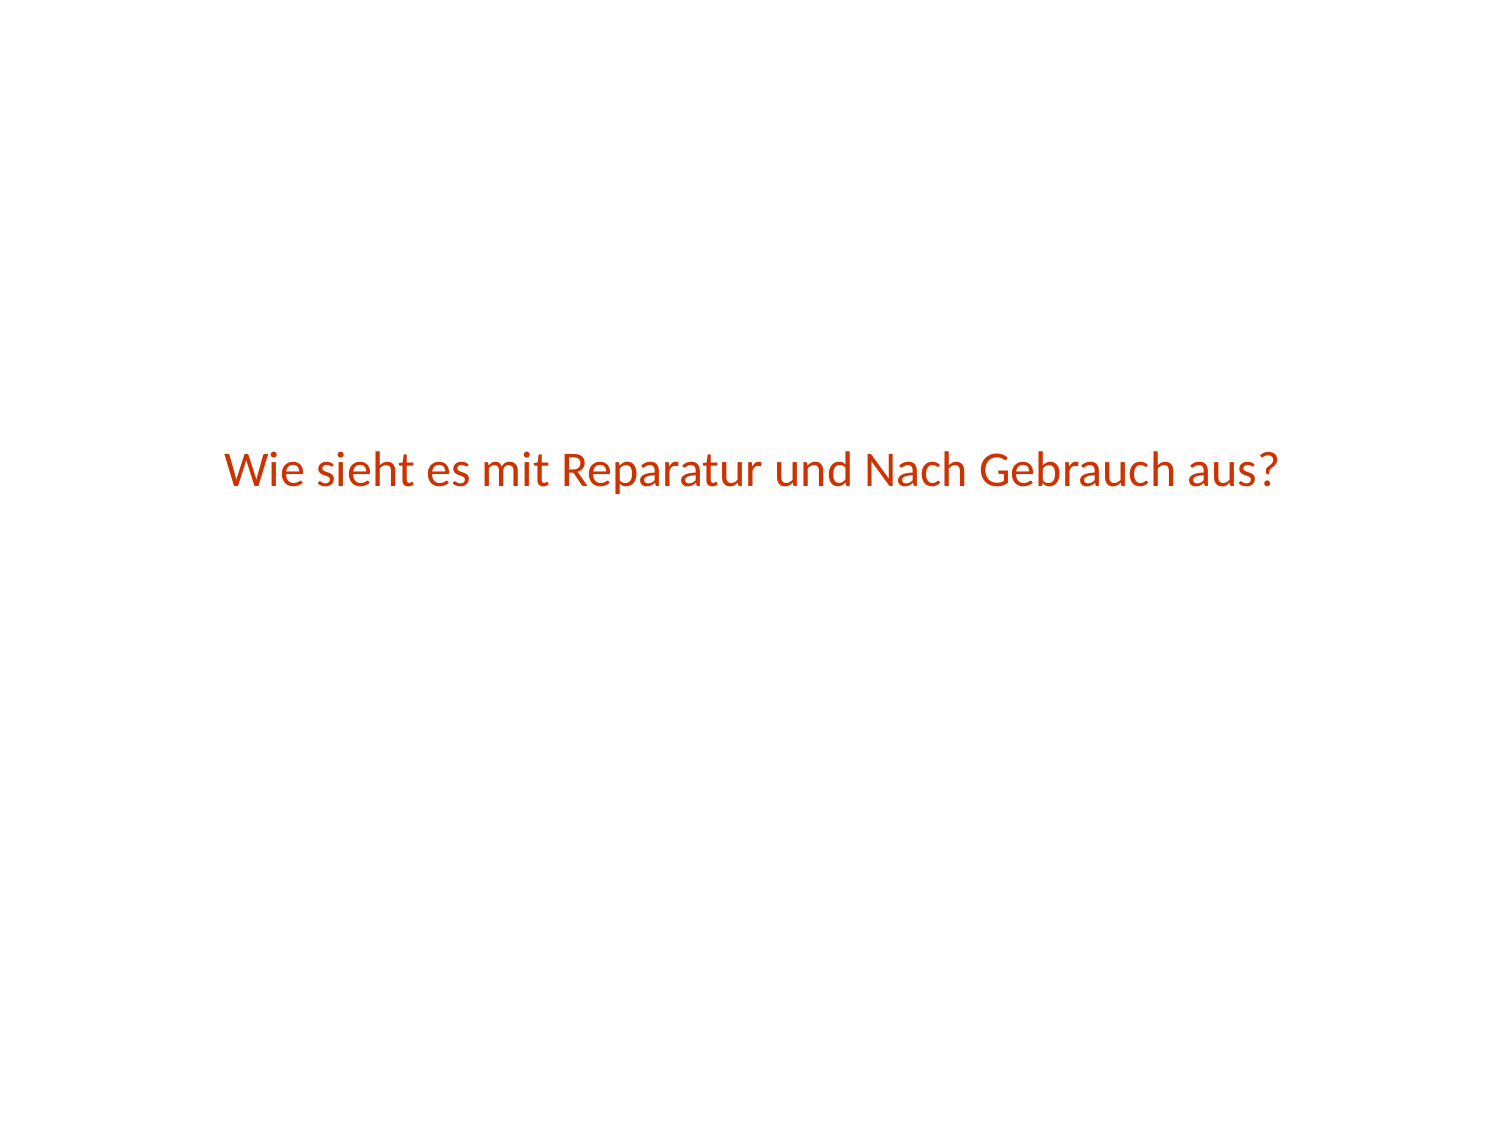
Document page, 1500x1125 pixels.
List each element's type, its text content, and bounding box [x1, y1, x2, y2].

text_box Wie sieht es mit Reparatur und Nach Gebrauch aus? [159, 420, 1360, 506]
